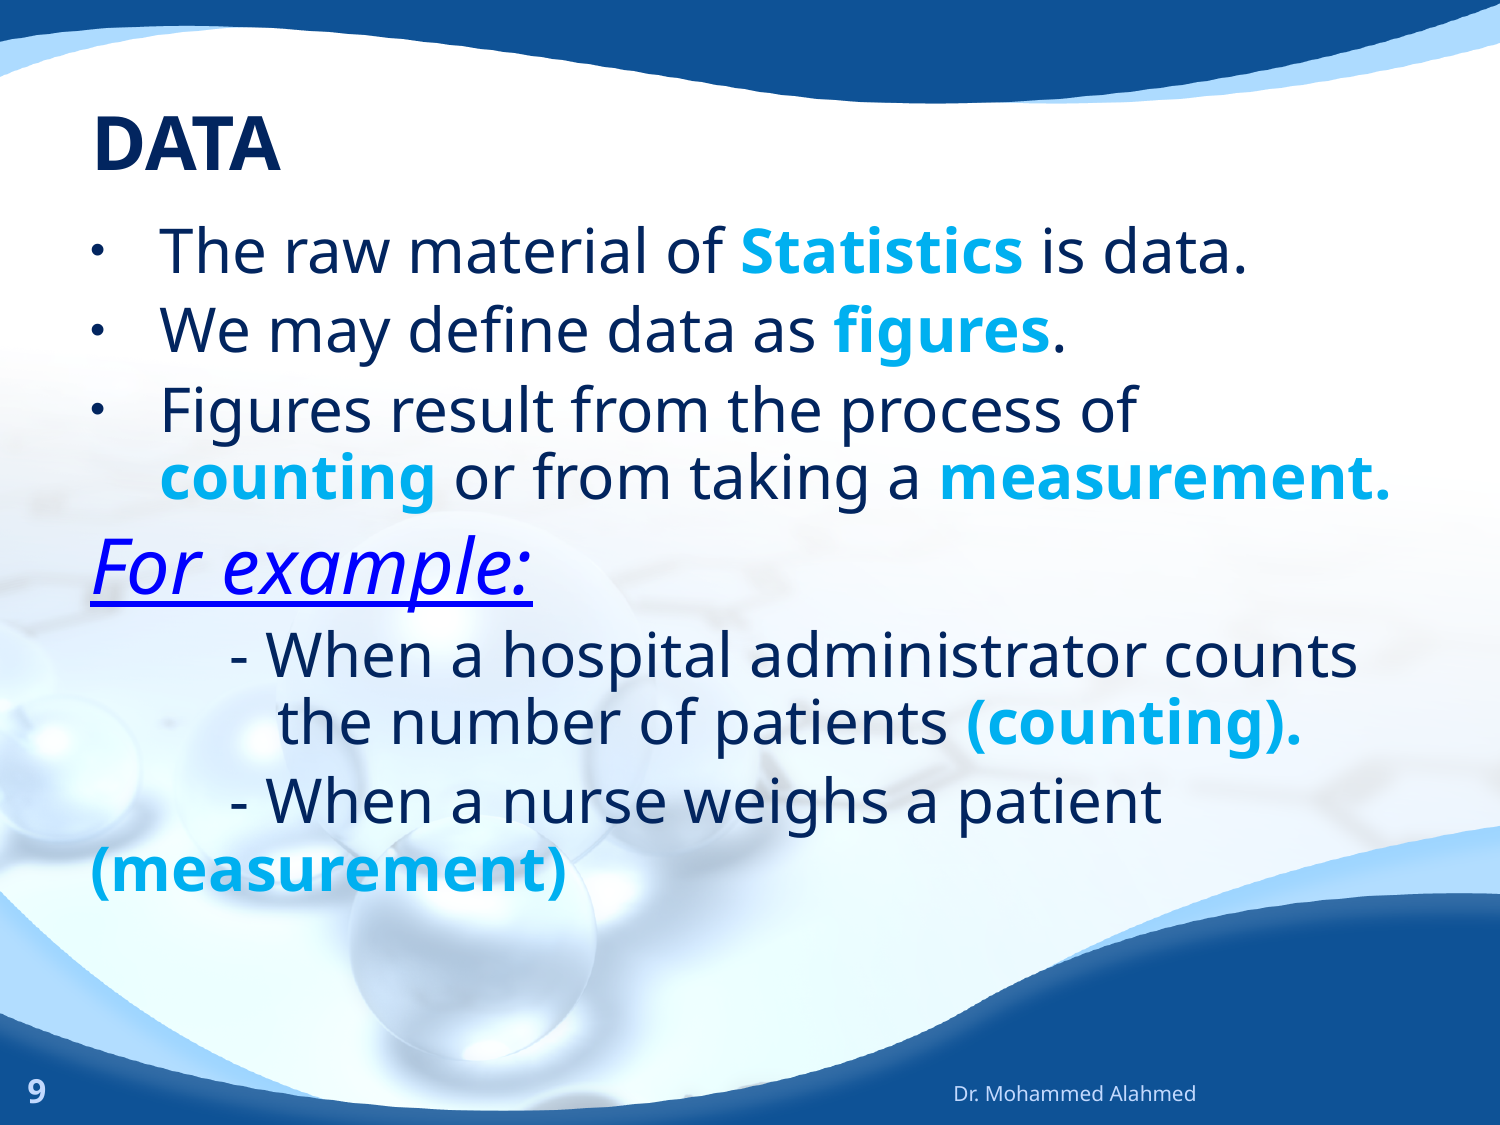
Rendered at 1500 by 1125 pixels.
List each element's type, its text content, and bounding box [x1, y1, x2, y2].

title DATA [76, 87, 1427, 193]
picture [0, 0, 1500, 1125]
slide_number 9 [12, 1062, 363, 1123]
list The raw material of Statistics is data. We may define data as figures. Figures result from the process of counting or from taking a measurement. For example: - When a hospital administrator counts the number of patients (counting). - When a nurse weighs a patient (measurement) [75, 212, 1425, 1005]
footer Dr. Mohammed Alahmed [837, 1073, 1313, 1125]
